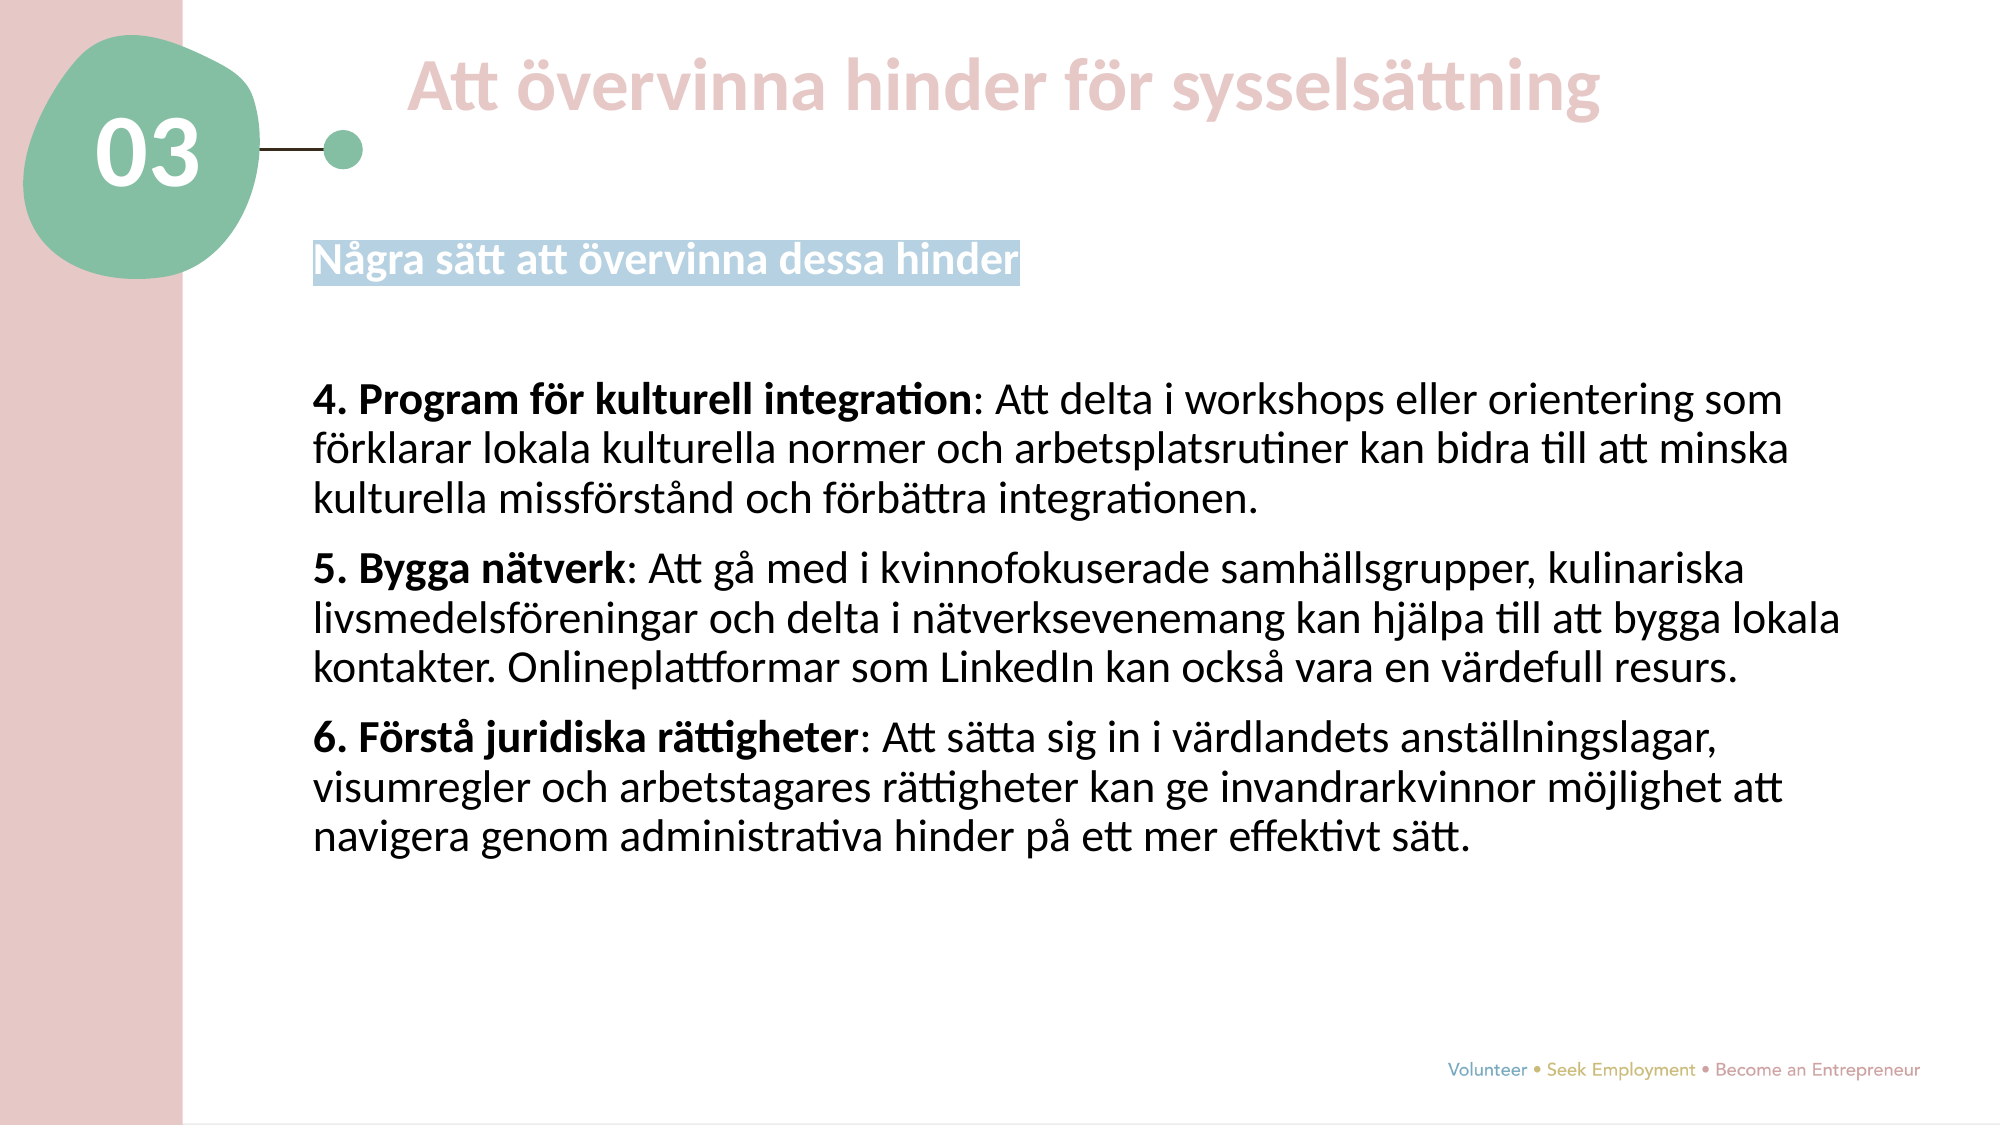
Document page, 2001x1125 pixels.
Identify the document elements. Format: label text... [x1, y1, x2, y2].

text_box [34, 230, 234, 280]
text_box Några sätt att övervinna dessa hinder 4. Program för kulturell integration: Att delta i workshops eller orientering som förklarar lokala kulturella normer och arbetsplatsrutiner kan bidra till att minska kulturella missförstånd och förbättra integrationen. 5. Bygga nätverk: Att gå med i kvinnofokuserade samhällsgrupper, kulinariska livsmedelsföreningar och delta i nätverksevenemang kan hjälpa till att bygga lokala kontakter. Onlineplattformar som LinkedIn kan också vara en värdefull resurs. 6. Förstå juridiska rättigheter: Att sätta sig in i värdlandets anställningslagar, visumregler och arbetstagares rättigheter kan ge invandrarkvinnor möjlighet att navigera genom administrativa hinder på ett mer effektivt sätt. [298, 227, 1944, 432]
picture [1418, 1046, 1971, 1103]
text_box [0, 0, 184, 1125]
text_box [110, 129, 363, 170]
text_box Att övervinna hinder för sysselsättning [392, 42, 1652, 149]
text_box [55, 35, 249, 88]
text_box 03 [21, 88, 275, 230]
